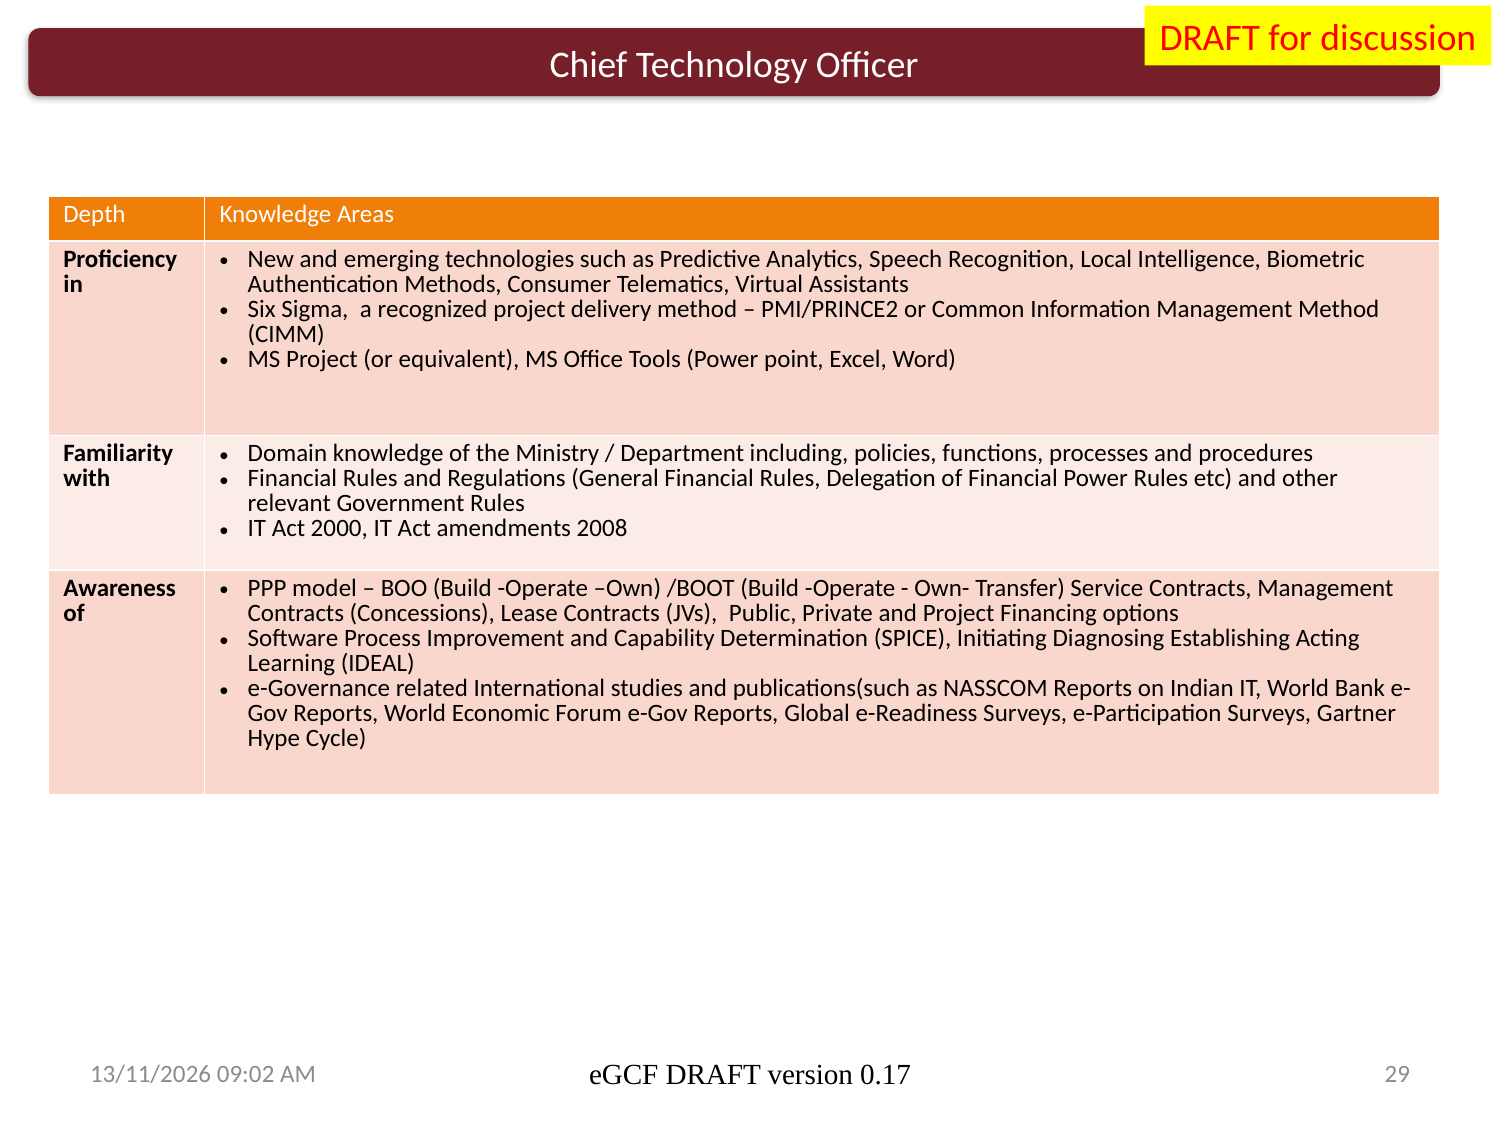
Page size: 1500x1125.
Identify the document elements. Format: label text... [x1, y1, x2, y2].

footer eGCF DRAFT version 0.17 [512, 1042, 988, 1103]
text_box DRAFT for discussion [1144, 5, 1492, 66]
table_cell Domain knowledge of the Ministry / Department including, policies, functions, processes and procedures Financial Rules and Regulations (General Financial Rules, Delegation of Financial Power Rules etc) and other relevant Government Rules IT Act 2000, IT Act amendments 2008 [205, 436, 1439, 569]
table_cell Familiarity with [49, 436, 204, 569]
table_cell Proficiency in [49, 242, 204, 435]
table_header Depth [49, 197, 204, 240]
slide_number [75, 1042, 425, 1103]
table_cell PPP model – BOO (Build -Operate –Own) /BOOT (Build -Operate - Own- Transfer) Service Contracts, Management Contracts (Concessions), Lease Contracts (JVs), Public, Private and Project Financing options Software Process Improvement and Capability Determination (SPICE), Initiating Diagnosing Establishing Acting Learning (IDEAL) e-Governance related International studies and publications(such as NASSCOM Reports on Indian IT, World Bank e-Gov Reports, World Economic Forum e-Gov Reports, Global e-Readiness Surveys, e-Participation Surveys, Gartner Hype Cycle) [205, 571, 1439, 794]
table_cell Awareness of [49, 571, 204, 794]
table_header Knowledge Areas [205, 197, 1439, 240]
text_box Chief Technology Officer [27, 27, 1441, 97]
table_cell New and emerging technologies such as Predictive Analytics, Speech Recognition, Local Intelligence, Biometric Authentication Methods, Consumer Telematics, Virtual Assistants Six Sigma, a recognized project delivery method – PMI/PRINCE2 or Common Information Management Method (CIMM) MS Project (or equivalent), MS Office Tools (Power point, Excel, Word) [205, 242, 1439, 435]
slide_number 29 [1074, 1042, 1425, 1103]
